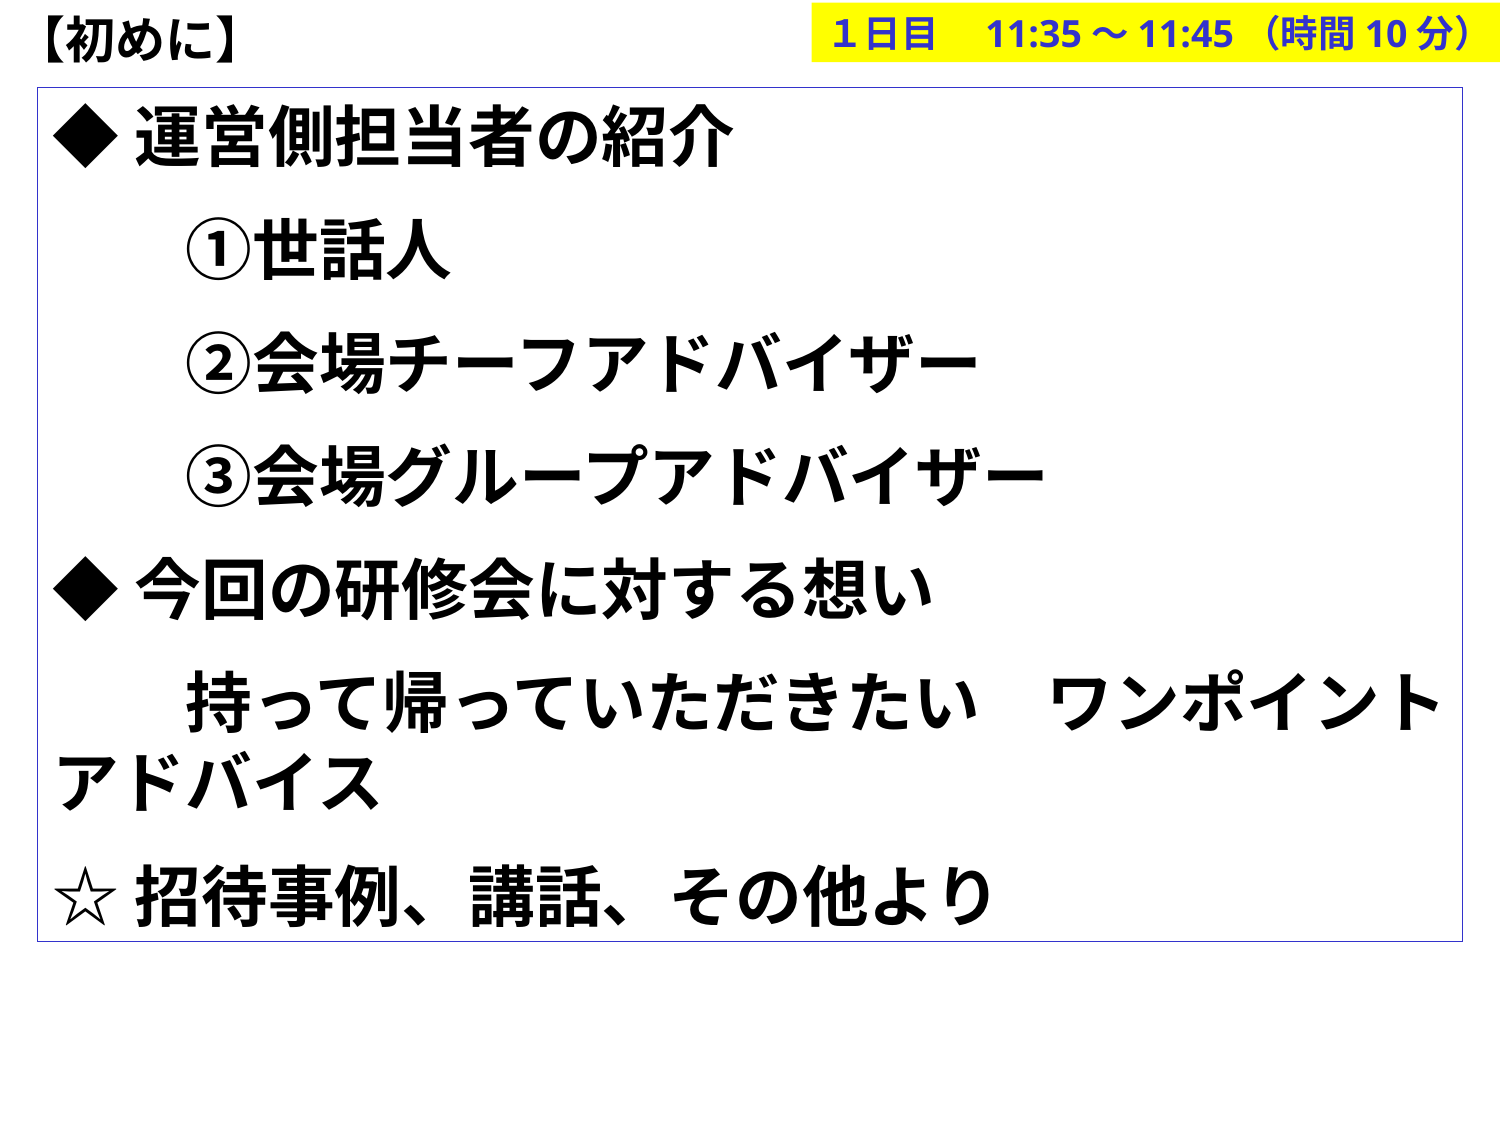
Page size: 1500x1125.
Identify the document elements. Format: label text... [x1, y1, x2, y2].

text_box １日目 11:35～11:45（時間10分） [811, 2, 1500, 63]
text_box ◆運営側担当者の紹介 ①世話人 ②会場チーフアドバイザー ③会場グループアドバイザー ◆今回の研修会に対する想い 持って帰っていただきたい ワンポイントアドバイス ☆招待事例、講話、その他より [37, 87, 1463, 942]
text_box 【初めに】 [0, 1, 1500, 77]
